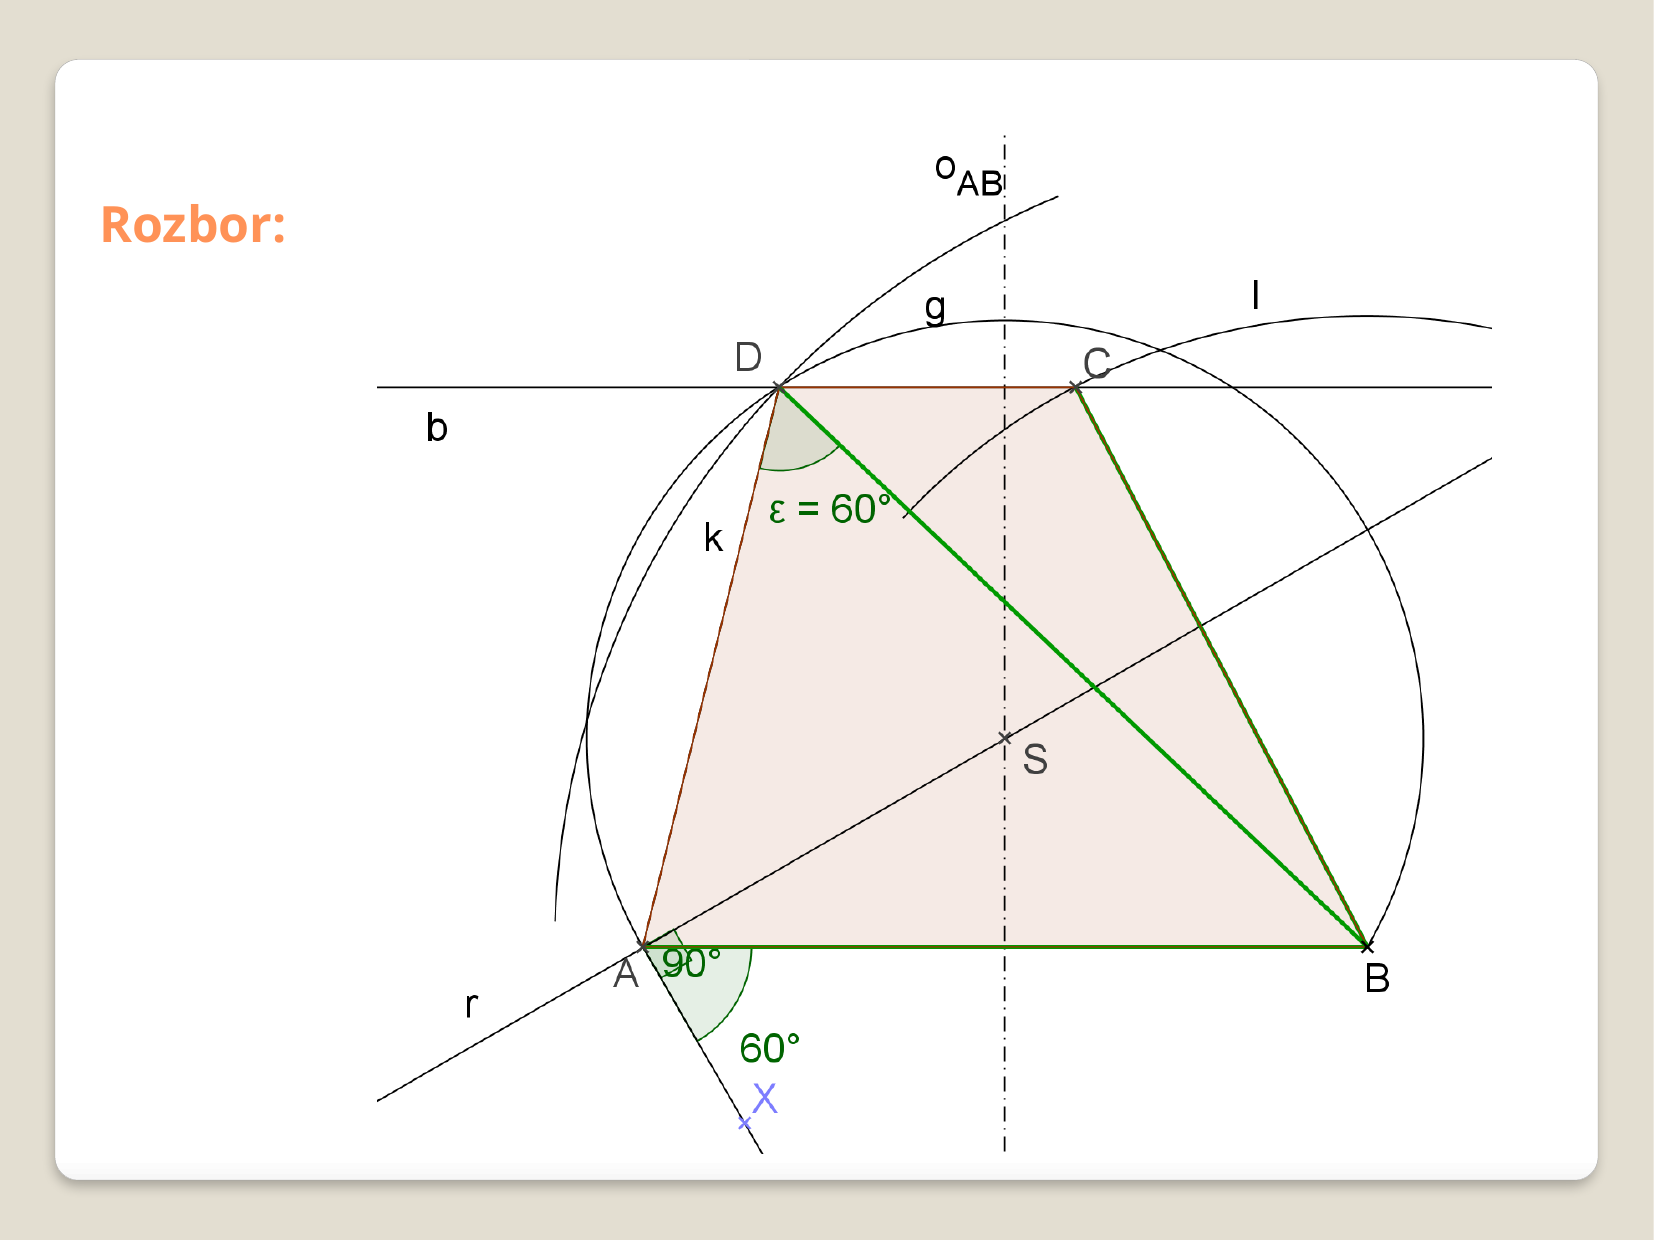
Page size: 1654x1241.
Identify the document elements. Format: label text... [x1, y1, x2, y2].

picture [377, 135, 1492, 1155]
title Rozbor: [82, 53, 1495, 261]
